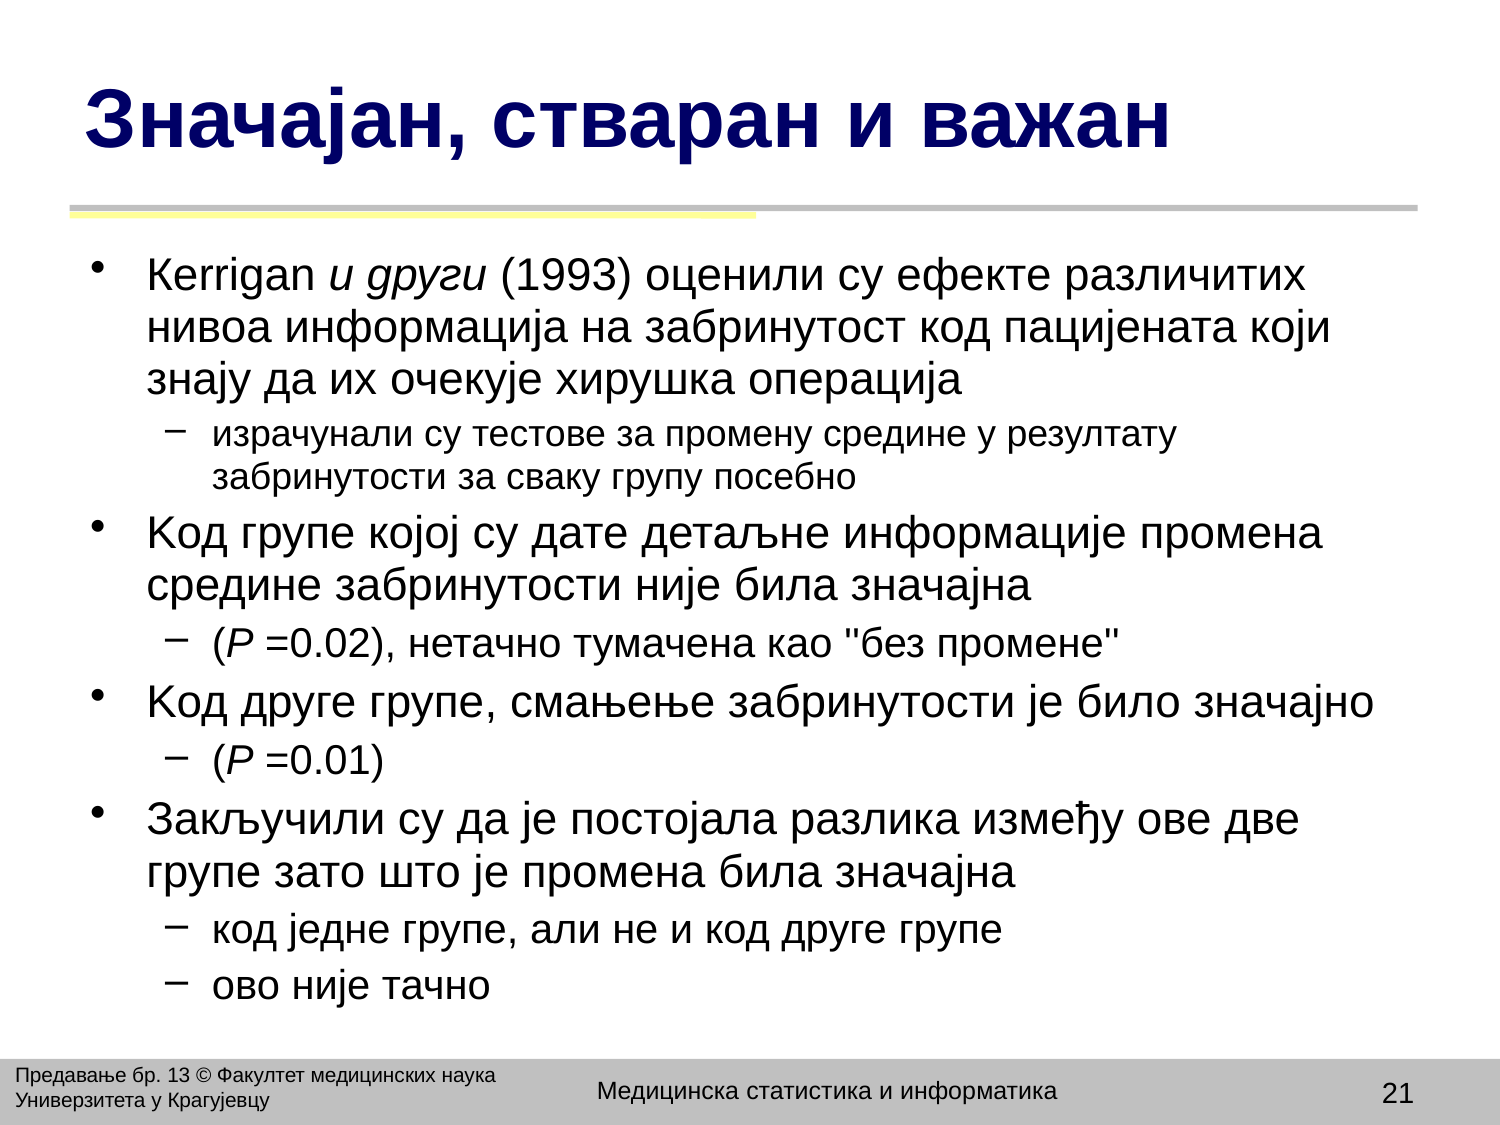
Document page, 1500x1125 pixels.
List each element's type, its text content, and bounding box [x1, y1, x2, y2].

list Кerrigan и други (1993) оценили су ефекте различитих нивоа информација на забринутост код пацијената који знају да их очекује хирушка операција израчунали су тестове за промену средине у резултату забринутости за сваку групу посебно Kод групе којој су дате детаљне информације промена средине забринутости није била значајна (P =0.02), нетачно тумачена као ''без промене'' Kод друге групе, смањење забринутости је било значајно (P =0.01) Закључили су да је постојала разлика између ове две групе зато што је промена била значајна код једне групе, али не и код друге групе ово није тачно [74, 240, 1426, 1040]
footer Медицинска статистика и информатика [512, 1066, 1144, 1125]
title Значајан, стваран и важан [69, 19, 1426, 208]
slide_number 21 [1164, 1066, 1430, 1125]
slide_number Предавање бр. 13 © Факултет медицинских наука Универзитета у Крагујевцу [0, 1053, 629, 1108]
